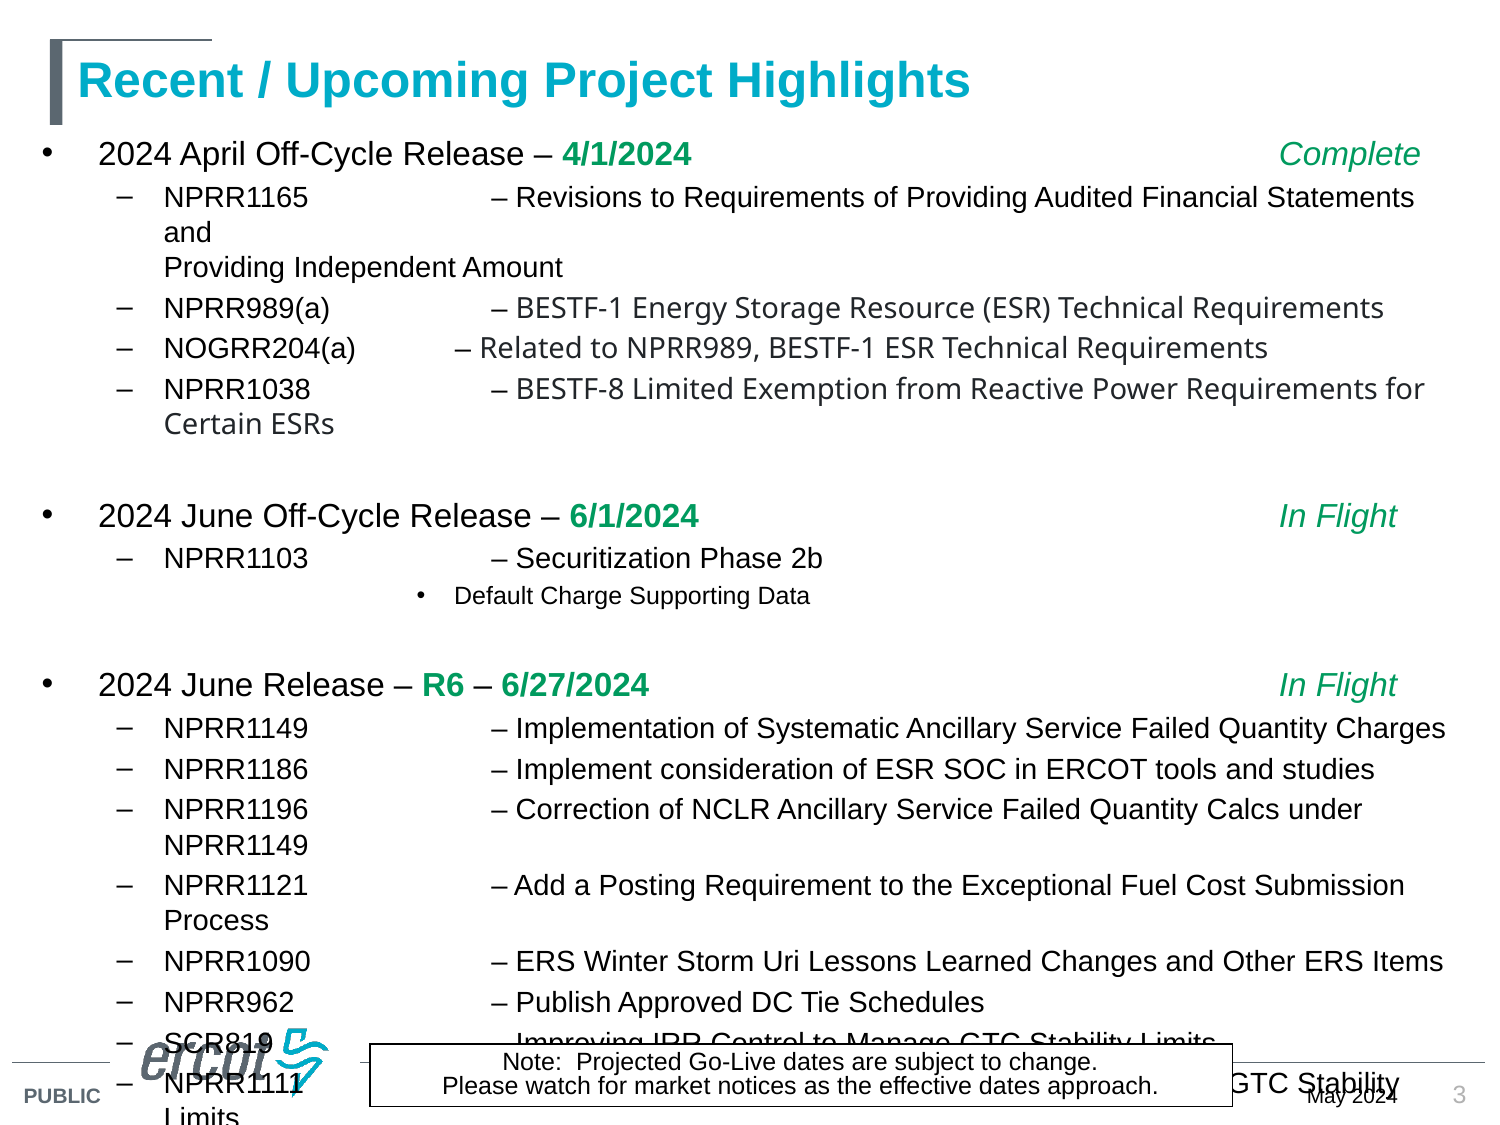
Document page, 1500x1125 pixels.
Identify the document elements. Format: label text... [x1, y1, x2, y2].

text_box Note: Projected Go-Live dates are subject to change. Please watch for market notices as the effective dates approach. [369, 1043, 1233, 1107]
list 2024 April Off-Cycle Release – 4/1/2024 Complete NPRR1165 – Revisions to Requirements of Providing Audited Financial Statements and Providing Independent Amount NPRR989(a) – BESTF-1 Energy Storage Resource (ESR) Technical Requirements NOGRR204(a) – Related to NPRR989, BESTF-1 ESR Technical Requirements NPRR1038 – BESTF-8 Limited Exemption from Reactive Power Requirements for Certain ESRs 2024 June Off-Cycle Release – 6/1/2024 In Flight NPRR1103 – Securitization Phase 2b Default Charge Supporting Data 2024 June Release – R6 – 6/27/2024 In Flight NPRR1149 – Implementation of Systematic Ancillary Service Failed Quantity Charges NPRR1186 – Implement consideration of ESR SOC in ERCOT tools and studies NPRR1196 – Correction of NCLR Ancillary Service Failed Quantity Calcs under NPRR1149 NPRR1121 – Add a Posting Requirement to the Exceptional Fuel Cost Submission Process NPRR1090 – ERS Winter Storm Uri Lessons Learned Changes and Other ERS Items NPRR962 – Publish Approved DC Tie Schedules SCR819 – Improving IRR Control to Manage GTC Stability Limits NPRR1111 – Related to SCR819, Improving IRR Control to Manage GTC Stability Limits [26, 125, 1463, 1025]
slide_number 3 [1437, 1076, 1475, 1112]
title Recent / Upcoming Project Highlights [62, 39, 1038, 118]
picture [137, 1025, 332, 1100]
